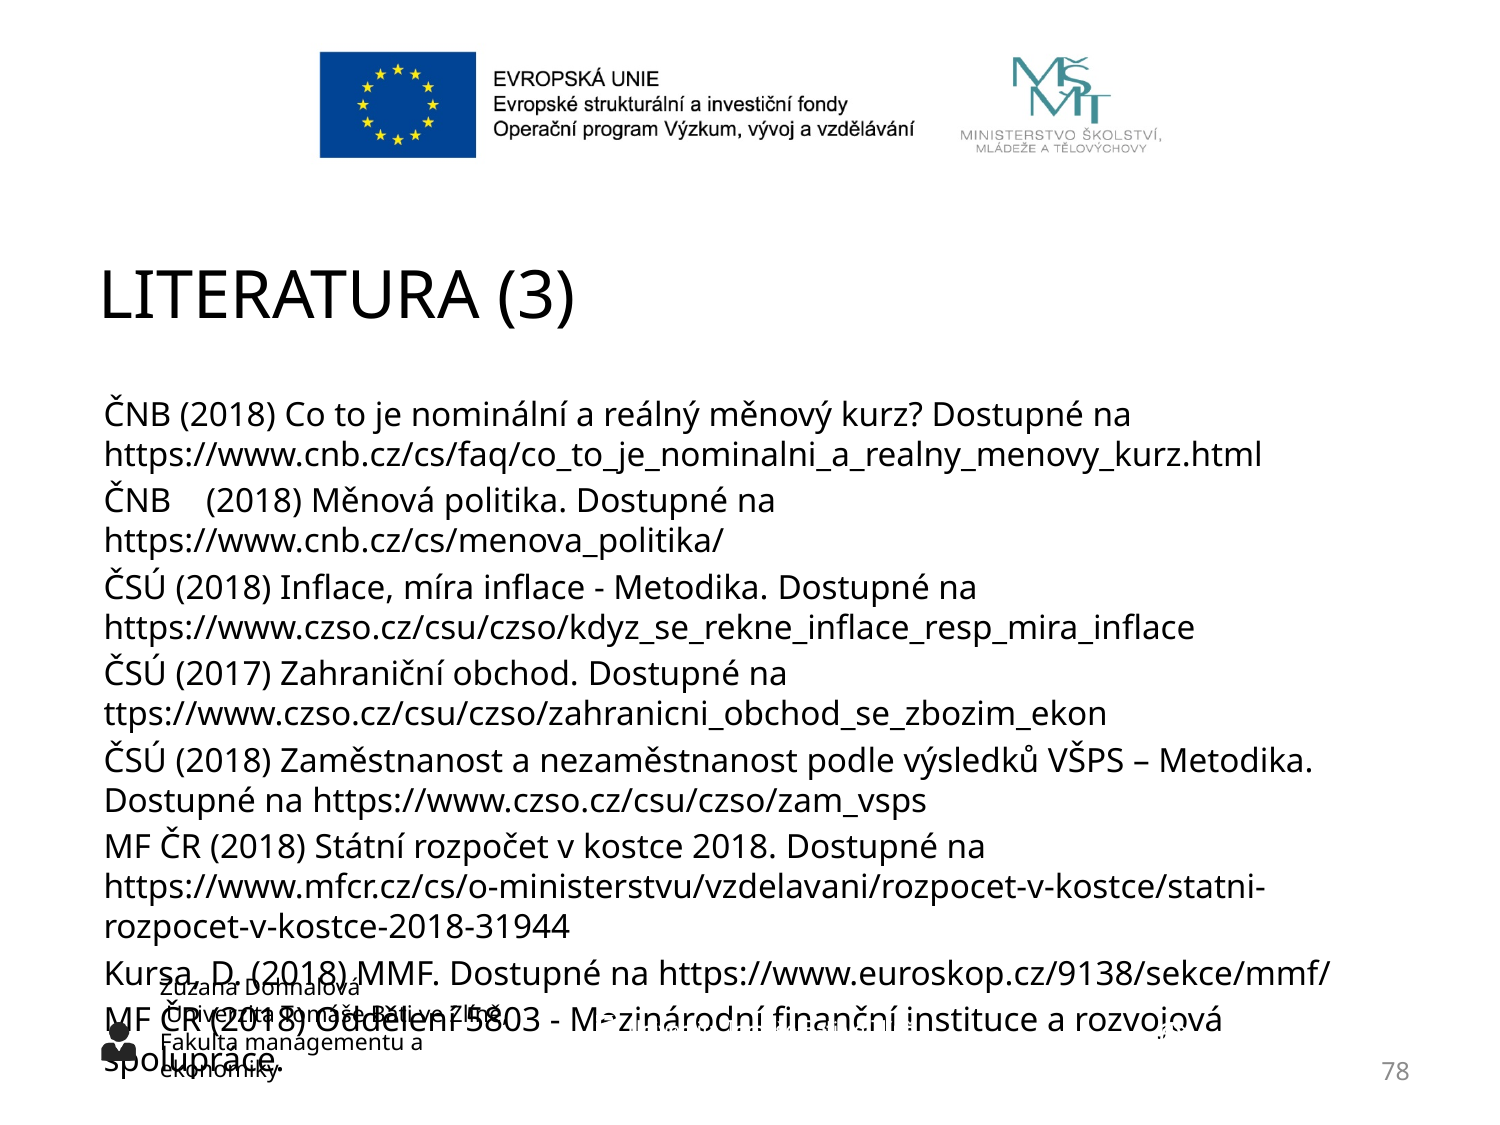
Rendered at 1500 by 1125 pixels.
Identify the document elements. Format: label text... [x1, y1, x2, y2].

slide_number 78 [1074, 1042, 1425, 1103]
picture [596, 1015, 914, 1063]
picture [101, 1021, 136, 1062]
subtitle ČNB (2018) Co to je nominální a reálný měnový kurz? Dostupné na https://www.cnb.cz/cs/faq/co_to_je_nominalni_a_realny_menovy_kurz.html ČNB (2018) Měnová politika. Dostupné na https://www.cnb.cz/cs/menova_politika/ ČSÚ (2018) Inflace, míra inflace - Metodika. Dostupné na https://www.czso.cz/csu/czso/kdyz_se_rekne_inflace_resp_mira_inflace ČSÚ (2017) Zahraniční obchod. Dostupné na ttps://www.czso.cz/csu/czso/zahranicni_obchod_se_zbozim_ekon ČSÚ (2018) Zaměstnanost a nezaměstnanost podle výsledků VŠPS – Metodika. Dostupné na https://www.czso.cz/csu/czso/zam_vsps MF ČR (2018) Státní rozpočet v kostce 2018. Dostupné na https://www.mfcr.cz/cs/o-ministerstvu/vzdelavani/rozpocet-v-kostce/statni-rozpocet-v-kostce-2018-31944 Kursa, D. (2018) MMF. Dostupné na https://www.euroskop.cz/9138/sekce/mmf/ MF ČR (2018) Oddělení 5803 - Mezinárodní finanční instituce a rozvojová spolupráce. [88, 385, 1398, 965]
text_box fhs.utb.cz [1187, 1000, 1500, 1083]
footer Zuzana Dohnalová Univerzita Tomáše Bati ve Zlíně, Fakulta managementu a ekonomiky [145, 999, 526, 1083]
title LITERATURA (3) [83, 209, 1427, 375]
picture [267, 0, 1213, 210]
picture [1151, 1021, 1191, 1062]
